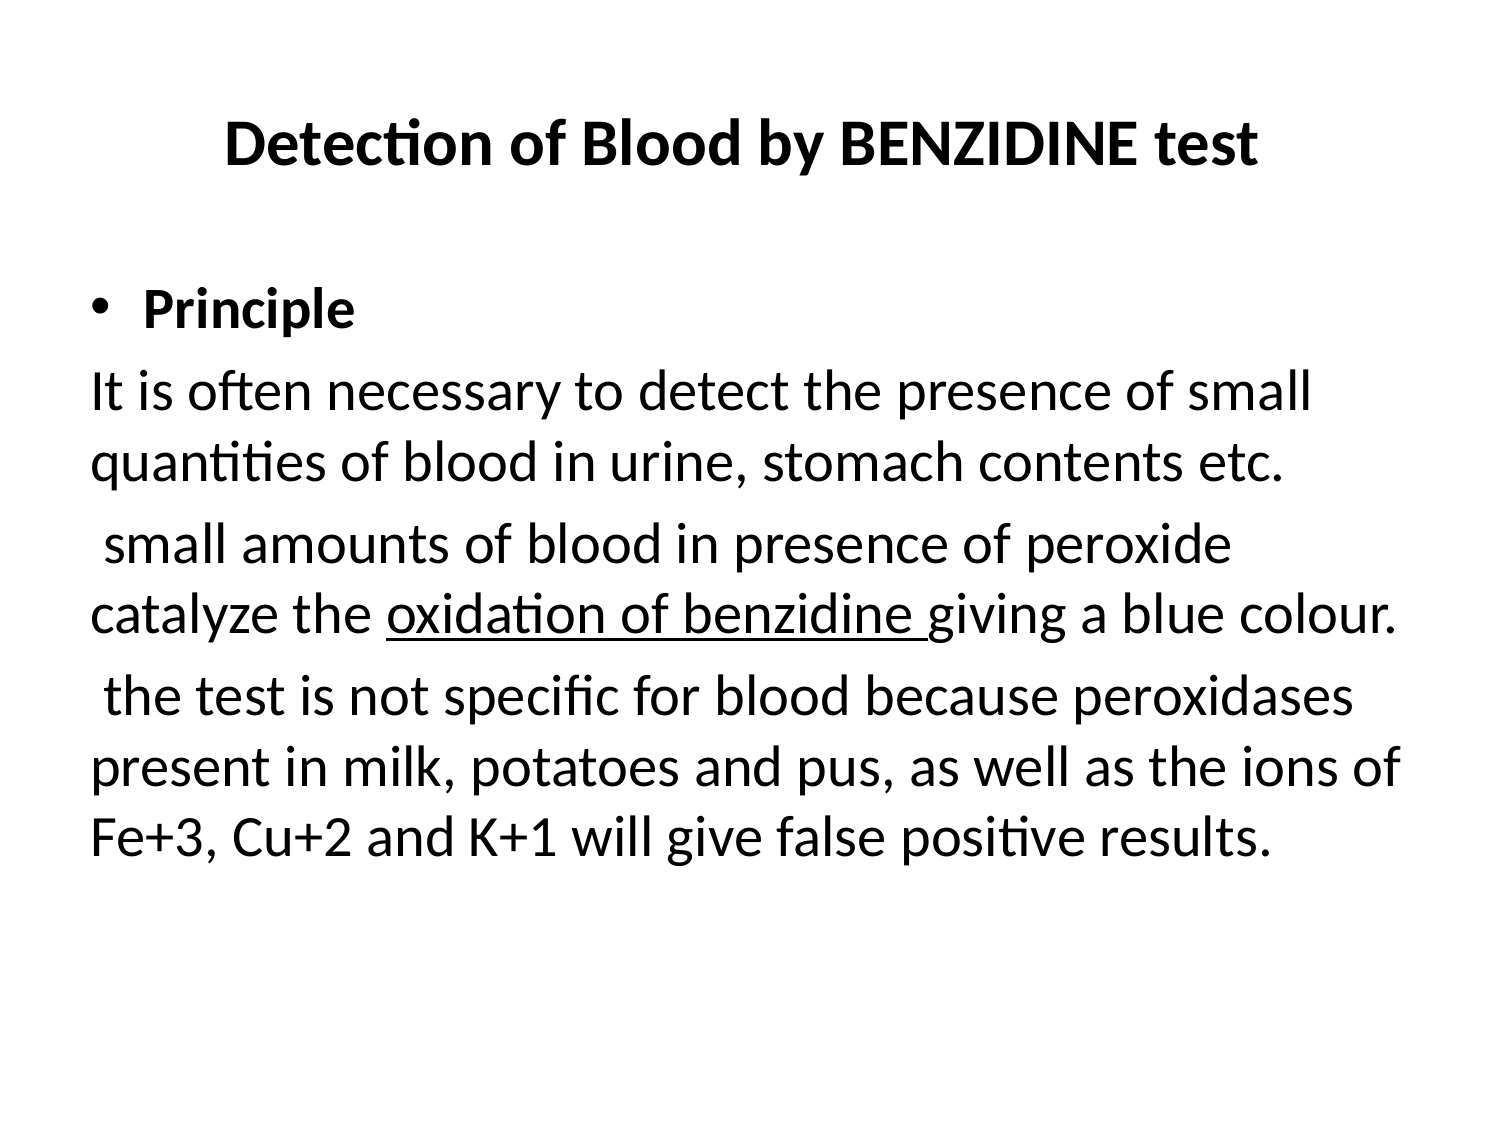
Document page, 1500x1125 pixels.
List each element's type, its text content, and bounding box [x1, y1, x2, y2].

list Principle It is often necessary to detect the presence of small quantities of blood in urine, stomach contents etc. small amounts of blood in presence of peroxide catalyze the oxidation of benzidine giving a blue colour. the test is not specific for blood because peroxidases present in milk, potatoes and pus, as well as the ions of Fe+3, Cu+2 and K+1 will give false positive results. [75, 262, 1425, 1005]
title Detection of Blood by BENZIDINE test [75, 45, 1425, 233]
